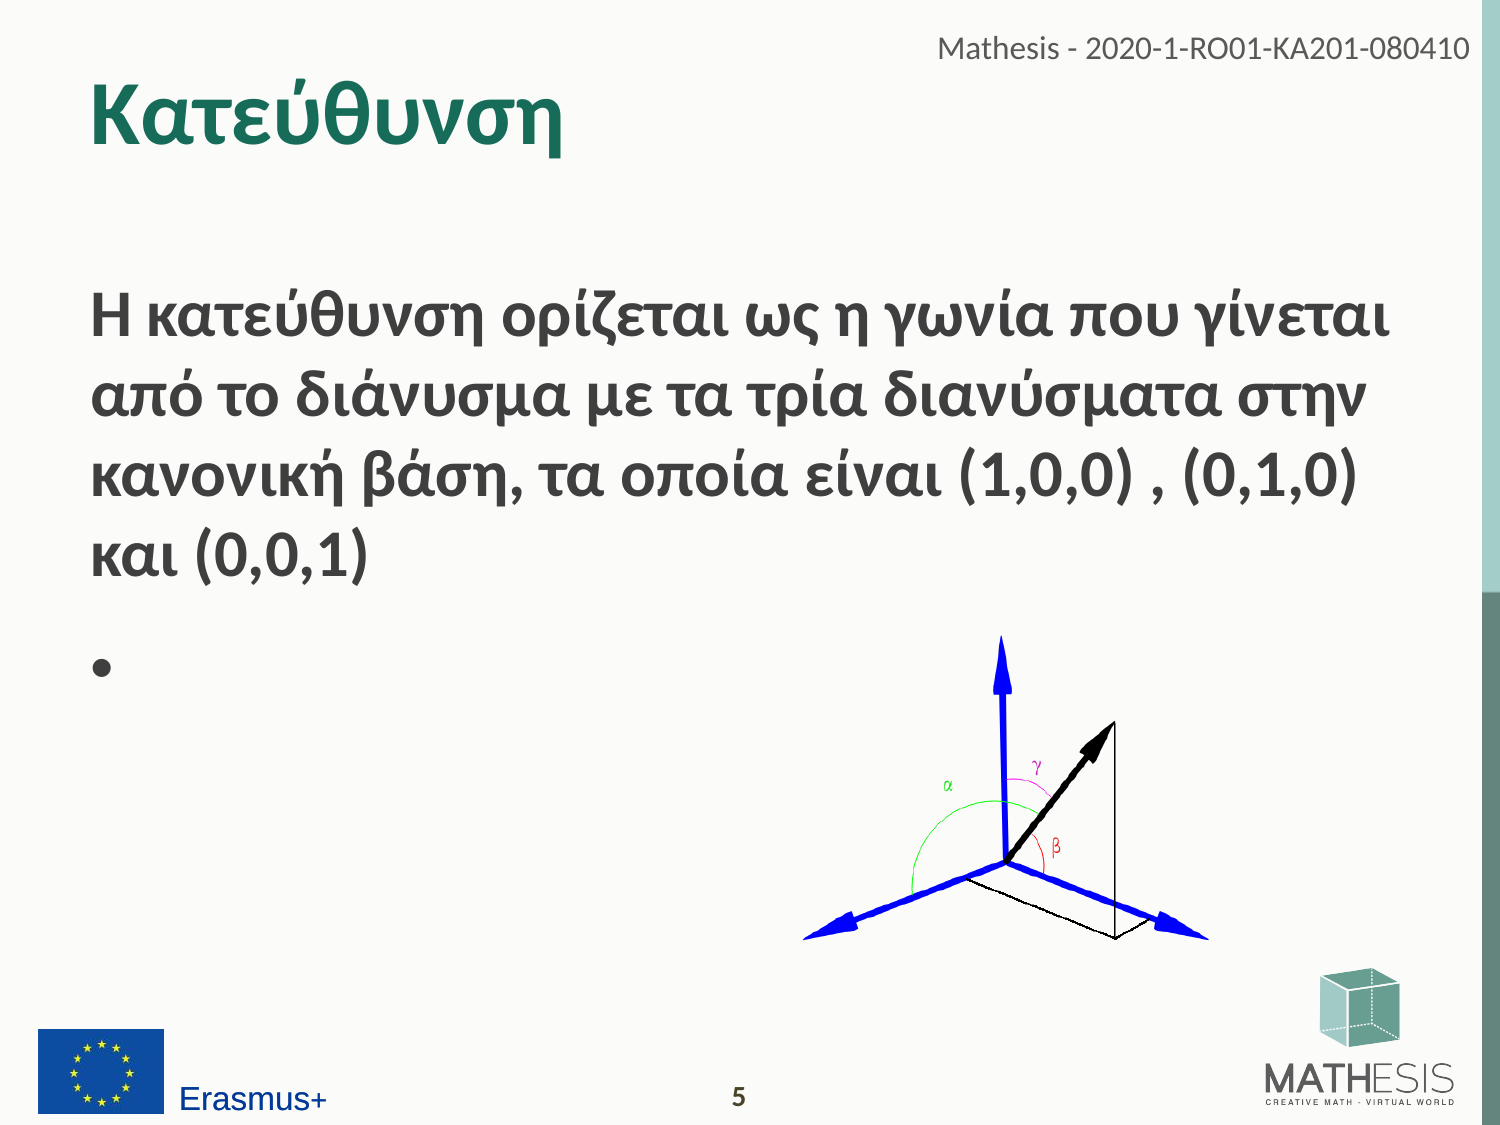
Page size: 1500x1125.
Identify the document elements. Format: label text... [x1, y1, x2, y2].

list Η κατεύθυνση ορίζεται ως η γωνία που γίνεται από το διάνυσμα με τα τρία διανύσματα στην κανονική βάση, τα οποία είναι (1,0,0) , (0,1,0) και (0,0,1) [75, 262, 1425, 1005]
picture [38, 1029, 164, 1114]
title Κατεύθυνση [75, 45, 1425, 233]
picture [781, 589, 1224, 1055]
